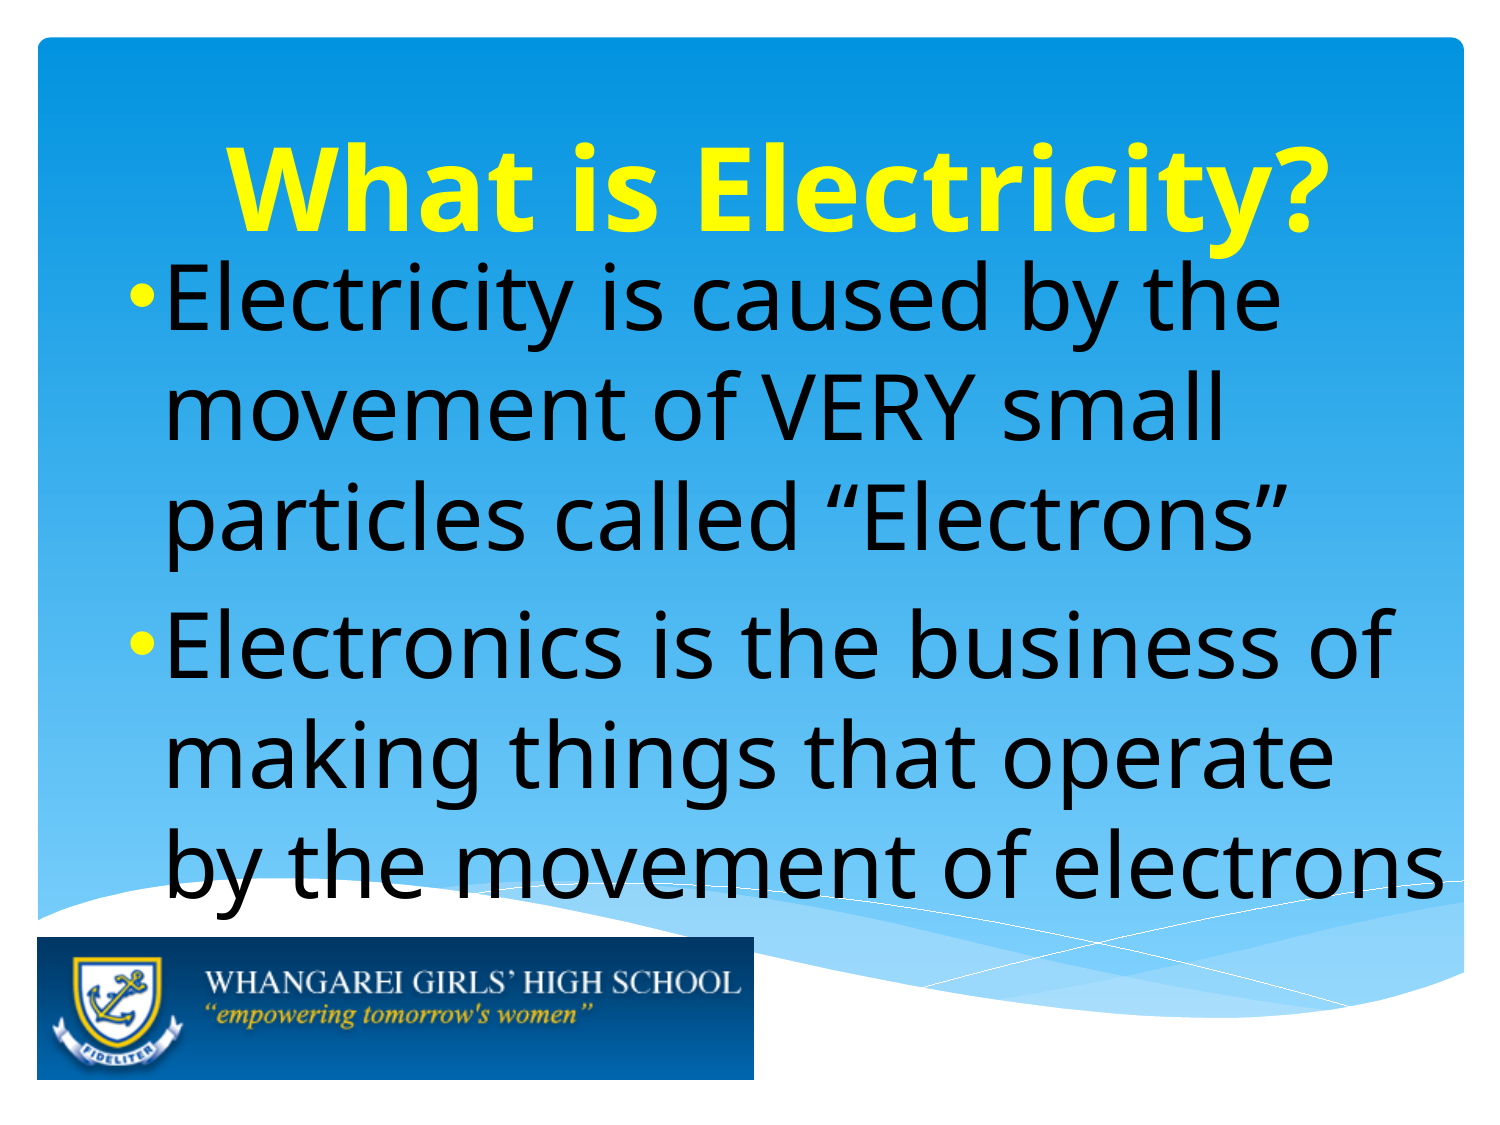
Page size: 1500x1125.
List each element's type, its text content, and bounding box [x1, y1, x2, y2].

text_box Electricity is caused by the movement of VERY small particles called “Electrons” Electronics is the business of making things that operate by the movement of electrons [87, 231, 1471, 1075]
picture [37, 937, 754, 1080]
text_box What is Electricity? [174, 37, 1387, 231]
